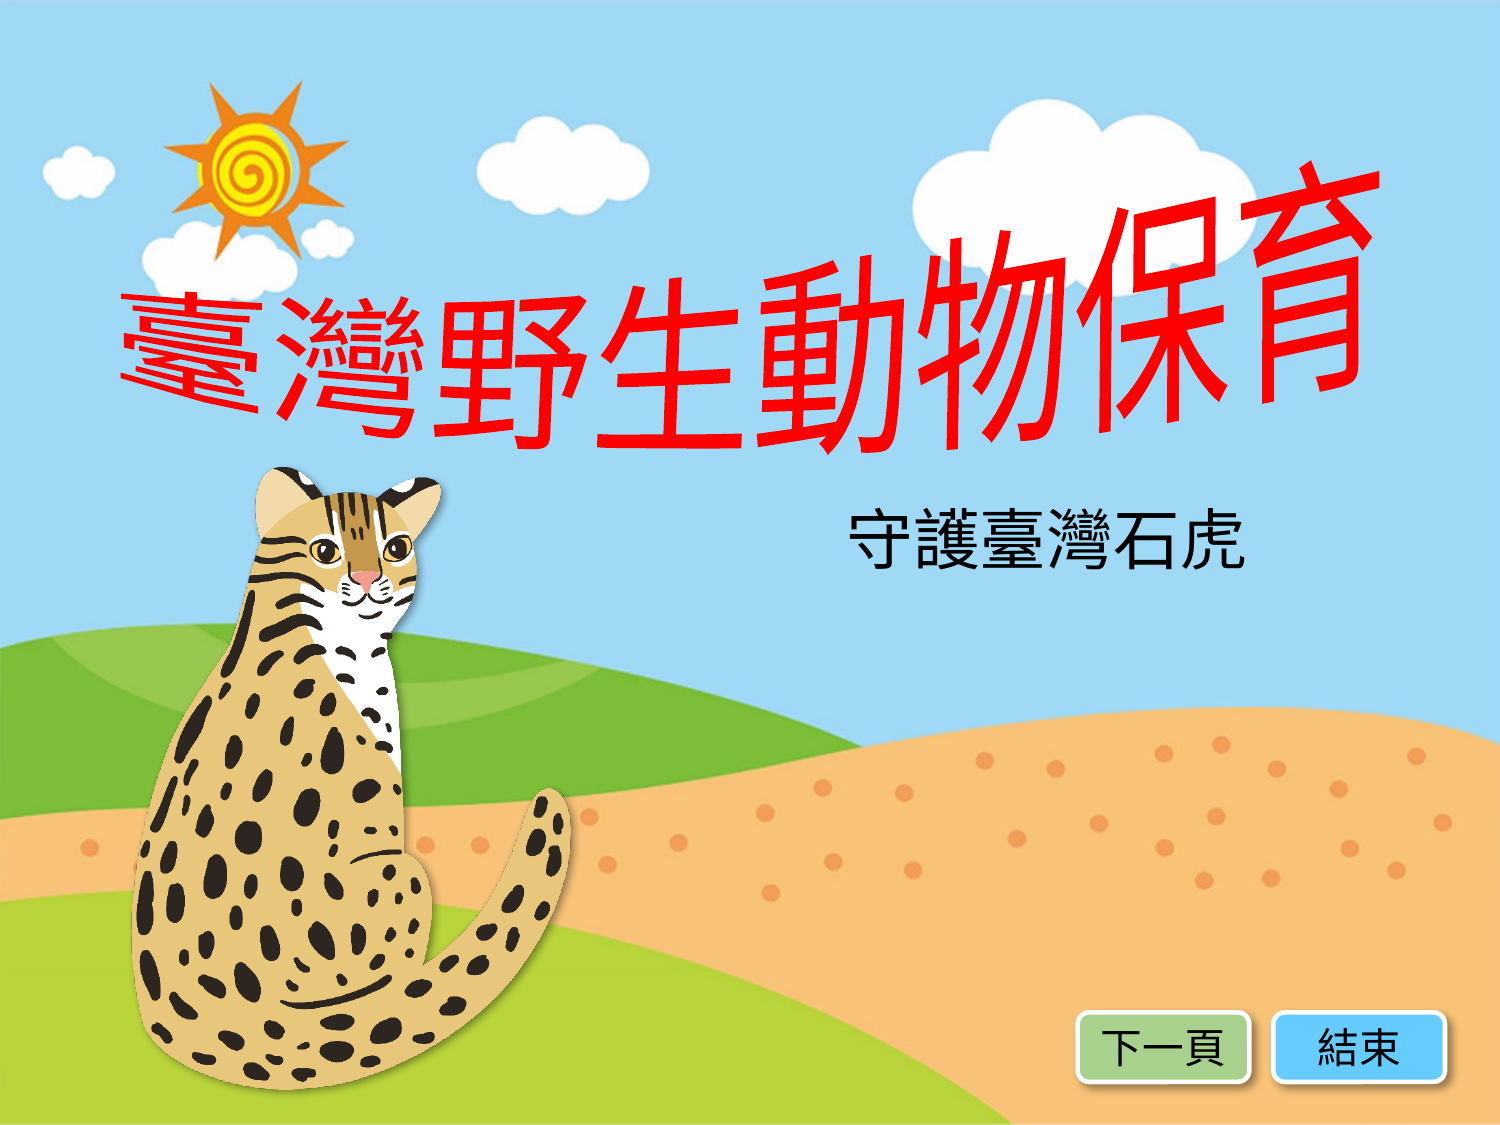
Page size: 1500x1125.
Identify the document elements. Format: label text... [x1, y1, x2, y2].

picture [0, 0, 1500, 1125]
text_box 守護臺灣石虎 [755, 490, 1339, 573]
text_box 結束 [1272, 1011, 1447, 1083]
text_box 下一頁 [1076, 1011, 1251, 1083]
